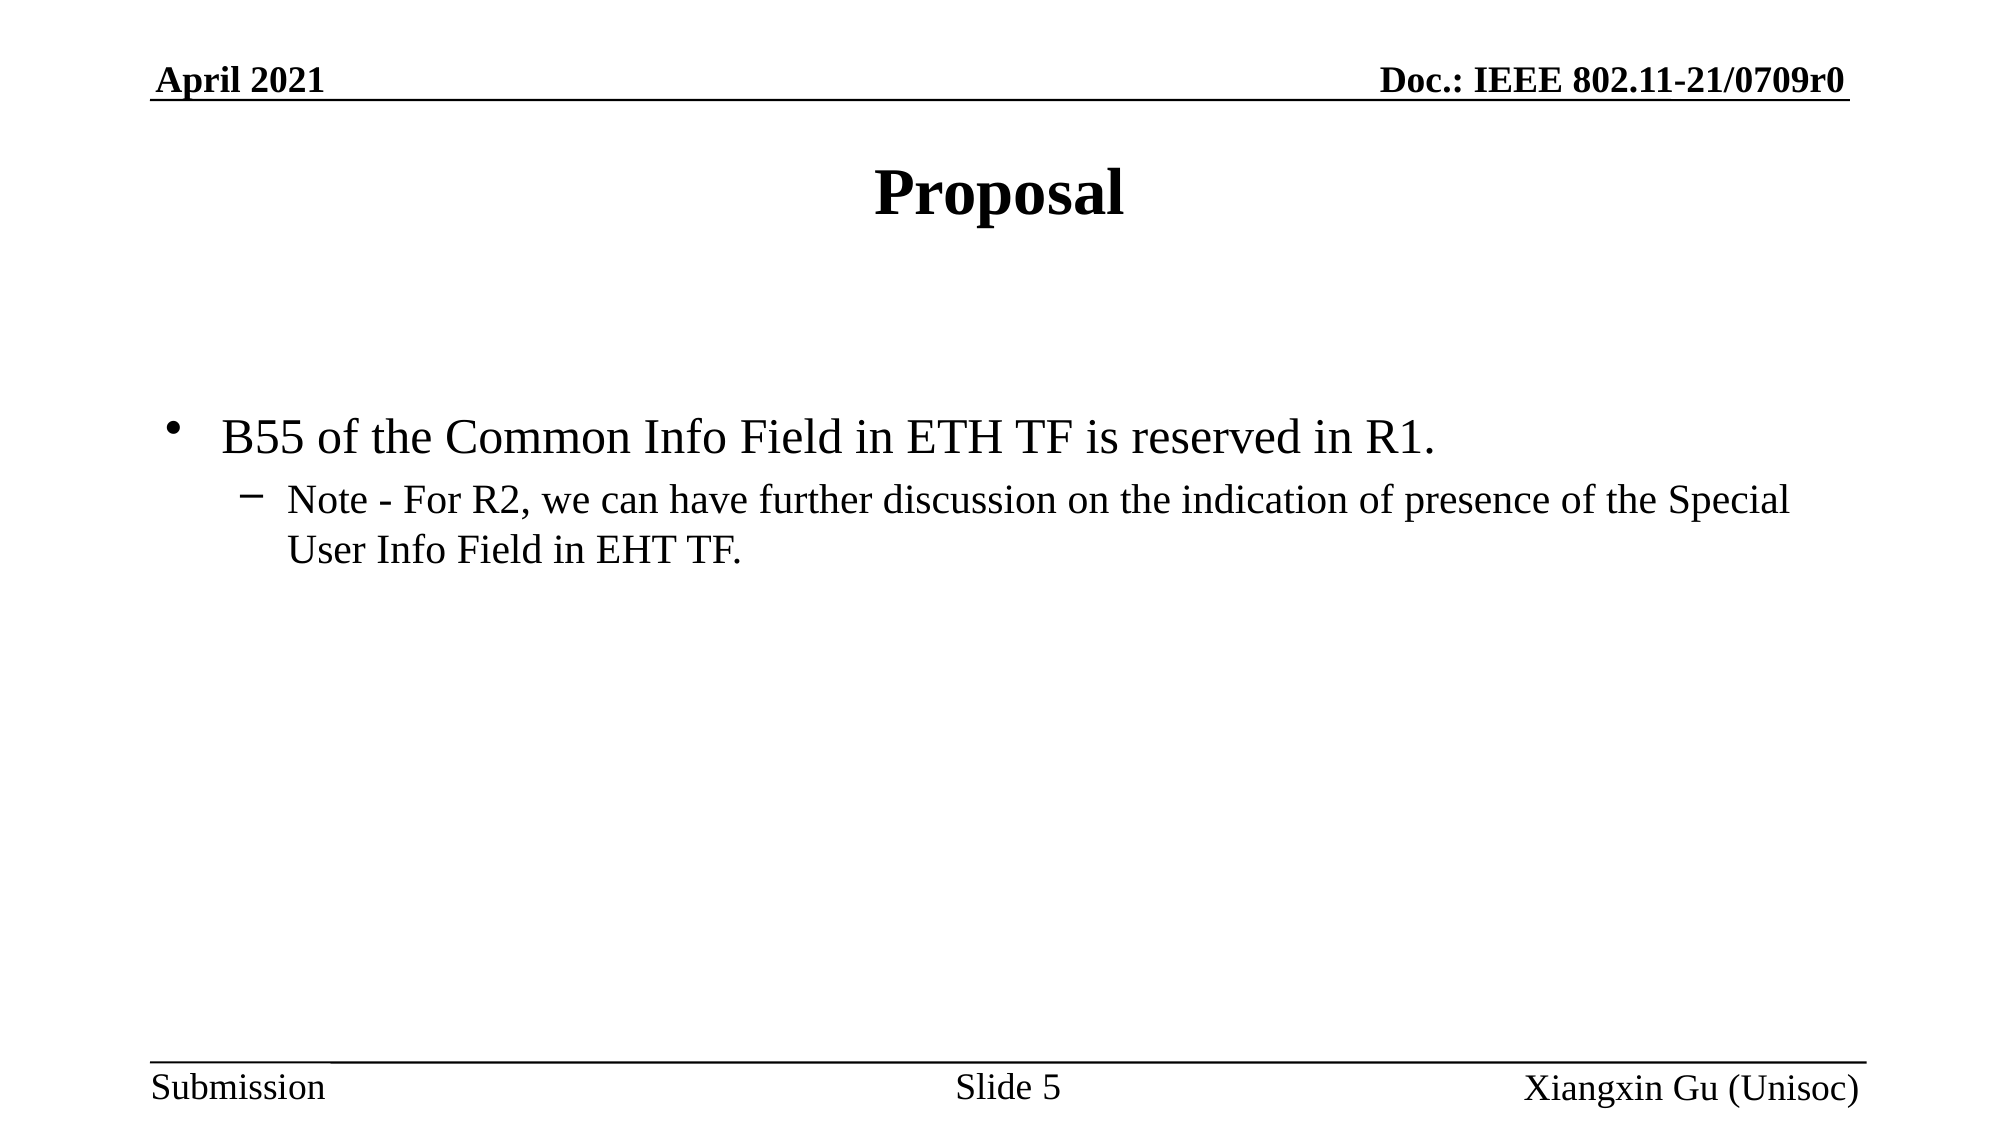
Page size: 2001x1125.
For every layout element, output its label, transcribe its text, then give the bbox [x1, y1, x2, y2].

title Proposal [149, 112, 1851, 263]
list B55 of the Common Info Field in ETH TF is reserved in R1. Note - For R2, we can have further discussion on the indication of presence of the Special User Info Field in EHT TF. [149, 396, 1851, 1063]
slide_number Slide 5 [942, 1063, 1075, 1108]
footer Xiangxin Gu (Unisoc) [1520, 1062, 1860, 1109]
